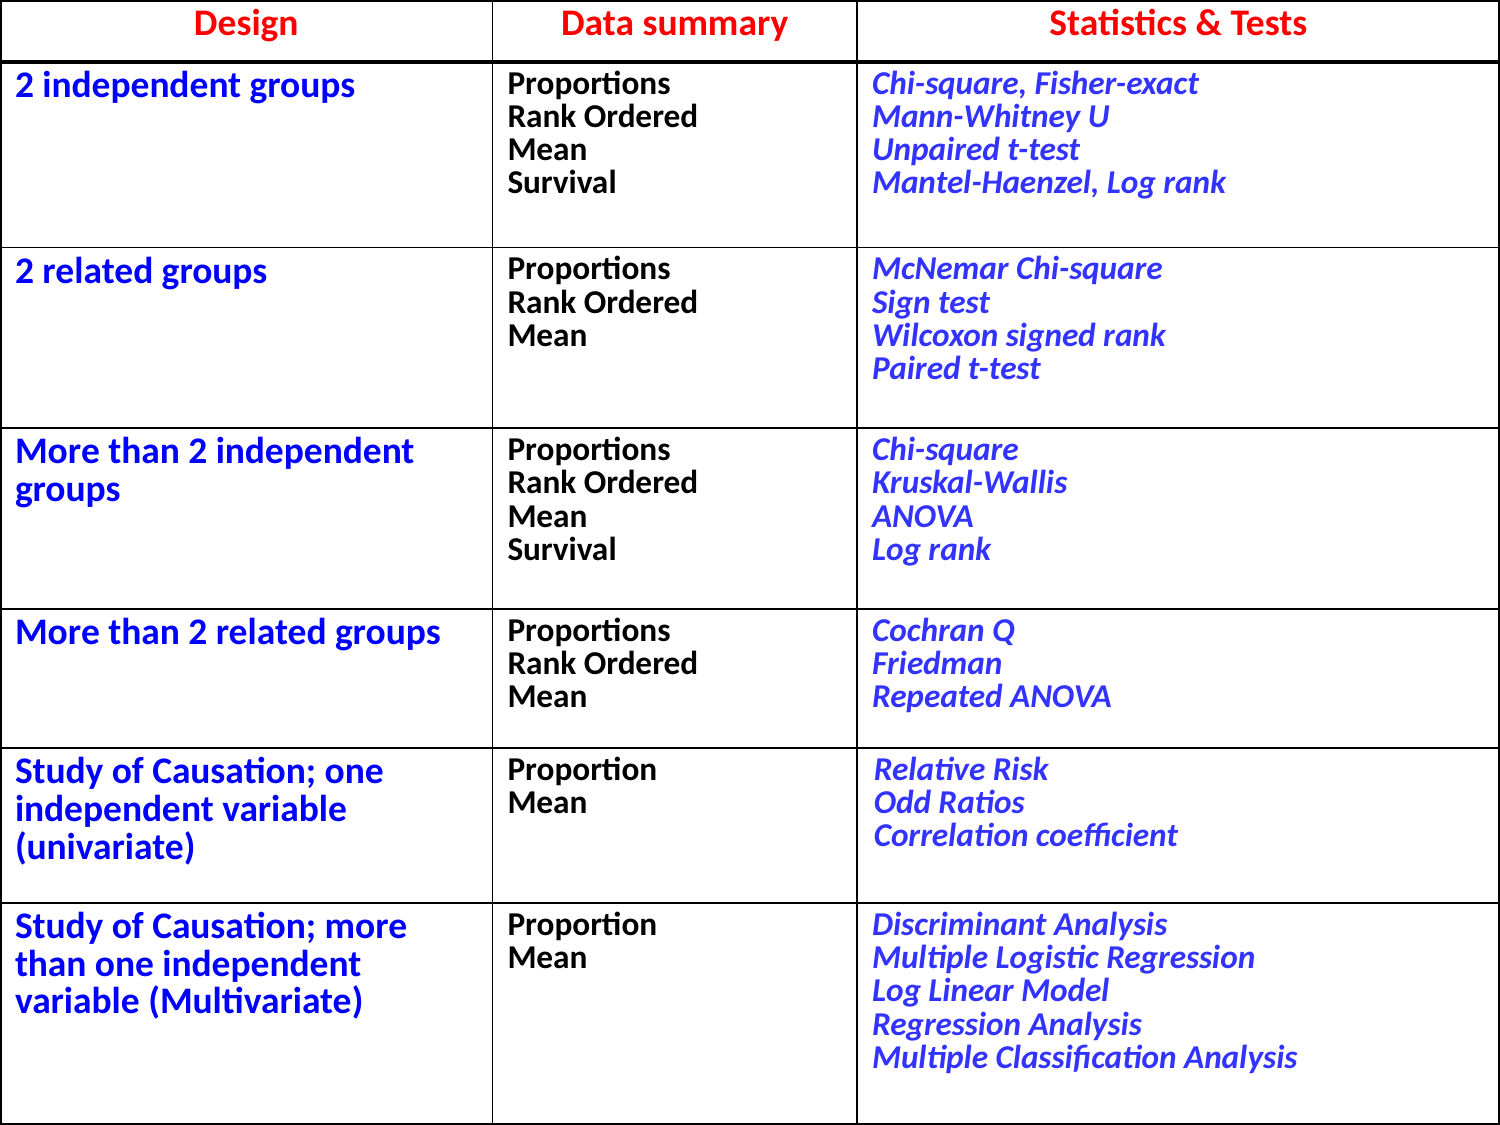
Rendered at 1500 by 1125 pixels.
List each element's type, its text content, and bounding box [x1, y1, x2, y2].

table_header Design [2, 2, 492, 60]
table_cell 2 independent groups [2, 64, 492, 247]
table_cell Proportions Rank Ordered Mean Survival [493, 64, 856, 247]
table_cell Proportions Rank Ordered Mean [493, 610, 856, 747]
table_cell More than 2 independent groups [2, 429, 492, 608]
table_cell Chi-square, Fisher-exact Mann-Whitney U Unpaired t-test Mantel-Haenzel, Log rank [858, 64, 1498, 247]
table_cell Proportion Mean [493, 904, 856, 1123]
table_cell Proportions Rank Ordered Mean Survival [493, 429, 856, 608]
table_header Statistics & Tests [858, 2, 1498, 60]
table_cell Chi-square Kruskal-Wallis ANOVA Log rank [858, 429, 1498, 608]
table_header Data summary [493, 2, 856, 60]
table_cell 2 related groups [2, 248, 492, 427]
table_cell Relative Risk Odd Ratios Correlation coefficient [858, 749, 1498, 902]
table_cell Discriminant Analysis Multiple Logistic Regression Log Linear Model Regression Analysis Multiple Classification Analysis [858, 904, 1498, 1123]
table_cell More than 2 related groups [2, 610, 492, 747]
table_cell Cochran Q Friedman Repeated ANOVA [858, 610, 1498, 747]
table_cell Proportion Mean [493, 749, 856, 902]
table_cell Study of Causation; one independent variable (univariate) [2, 749, 492, 902]
table_cell Proportions Rank Ordered Mean [493, 248, 856, 427]
table_cell McNemar Chi-square Sign test Wilcoxon signed rank Paired t-test [858, 248, 1498, 427]
table_cell Study of Causation; more than one independent variable (Multivariate) [2, 904, 492, 1123]
